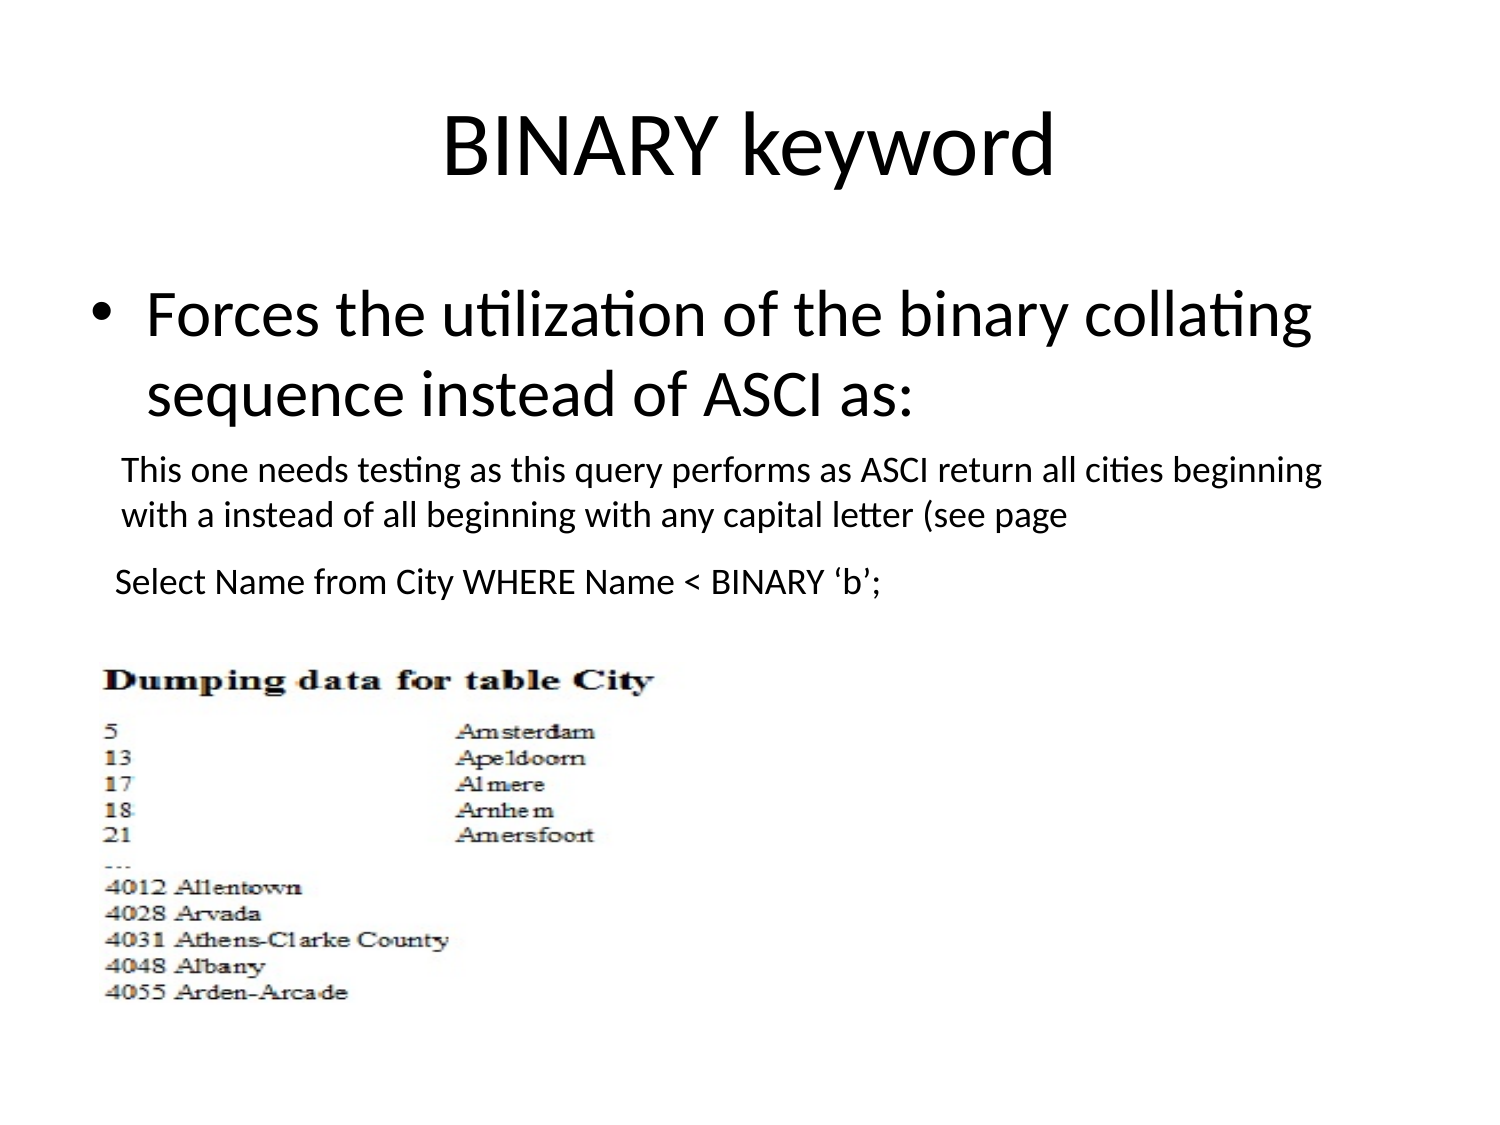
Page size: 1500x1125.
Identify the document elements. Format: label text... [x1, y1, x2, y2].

list Forces the utilization of the binary collating sequence instead of ASCI as: [75, 262, 1425, 488]
title BINARY keyword [75, 45, 1425, 233]
text_box This one needs testing as this query performs as ASCI return all cities beginning with a instead of all beginning with any capital letter (see page [106, 437, 1407, 543]
picture [99, 662, 1301, 1076]
text_box Select Name from City WHERE Name < BINARY ‘b’; [99, 549, 1413, 610]
